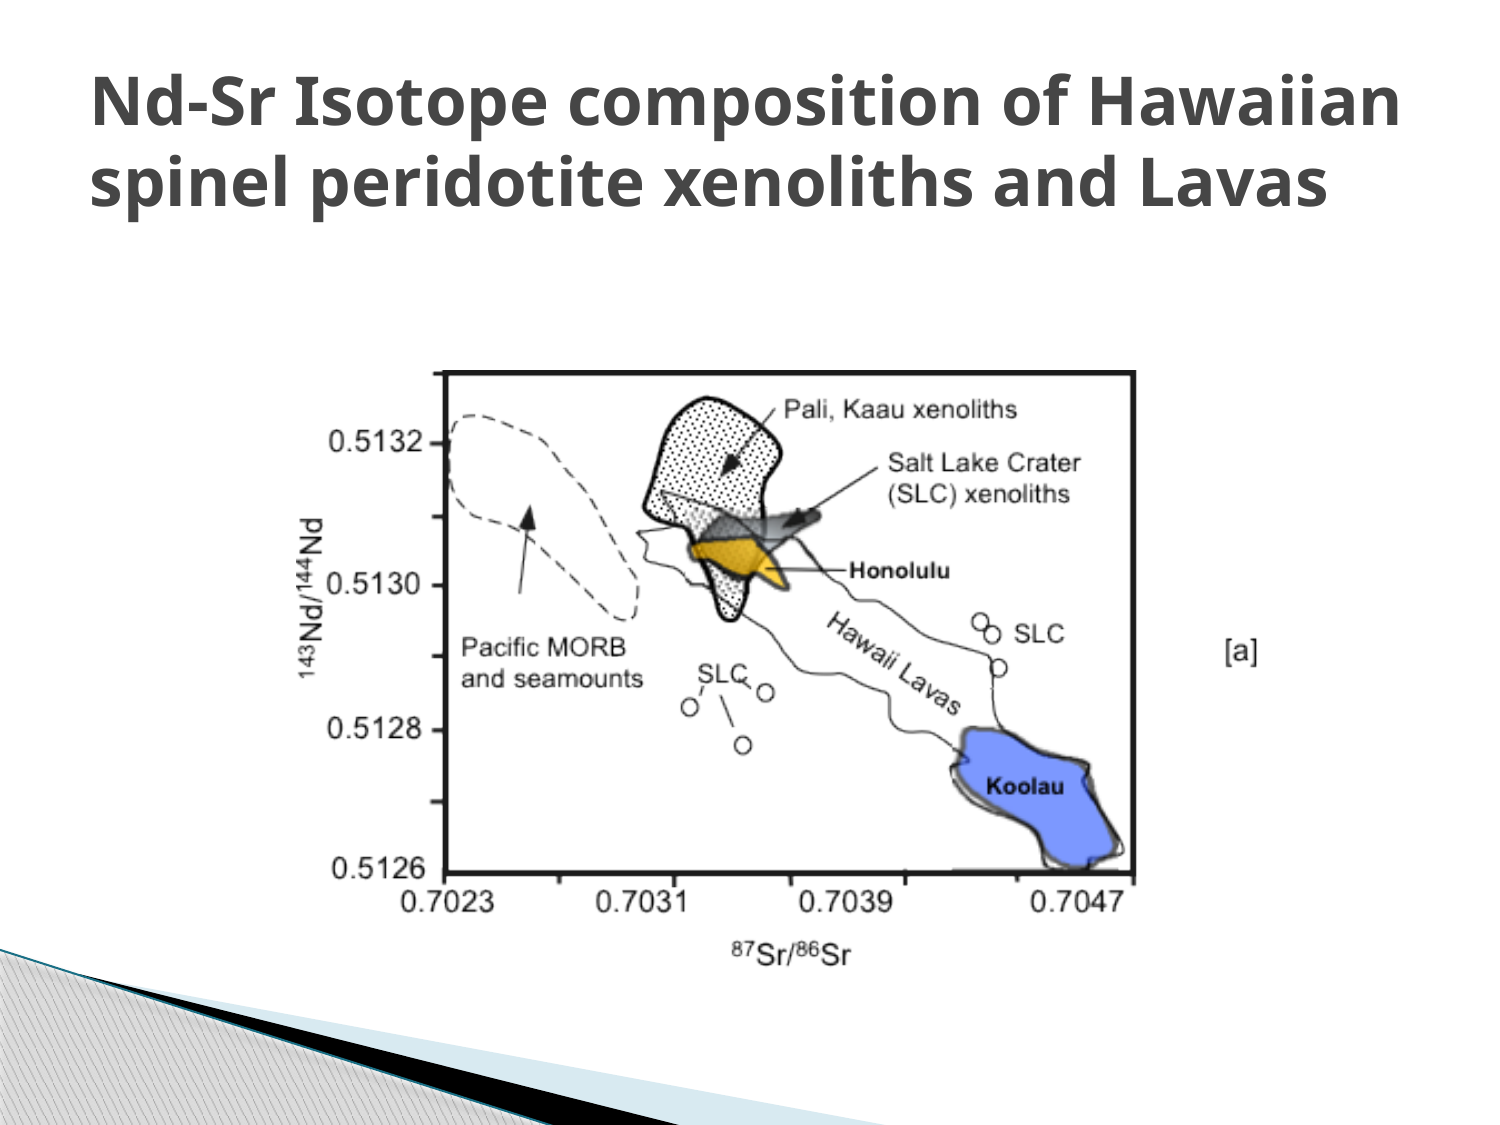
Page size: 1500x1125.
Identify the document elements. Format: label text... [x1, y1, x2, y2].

picture [296, 370, 1264, 976]
title Nd-Sr Isotope composition of Hawaiian spinel peridotite xenoliths and Lavas [75, 45, 1425, 233]
